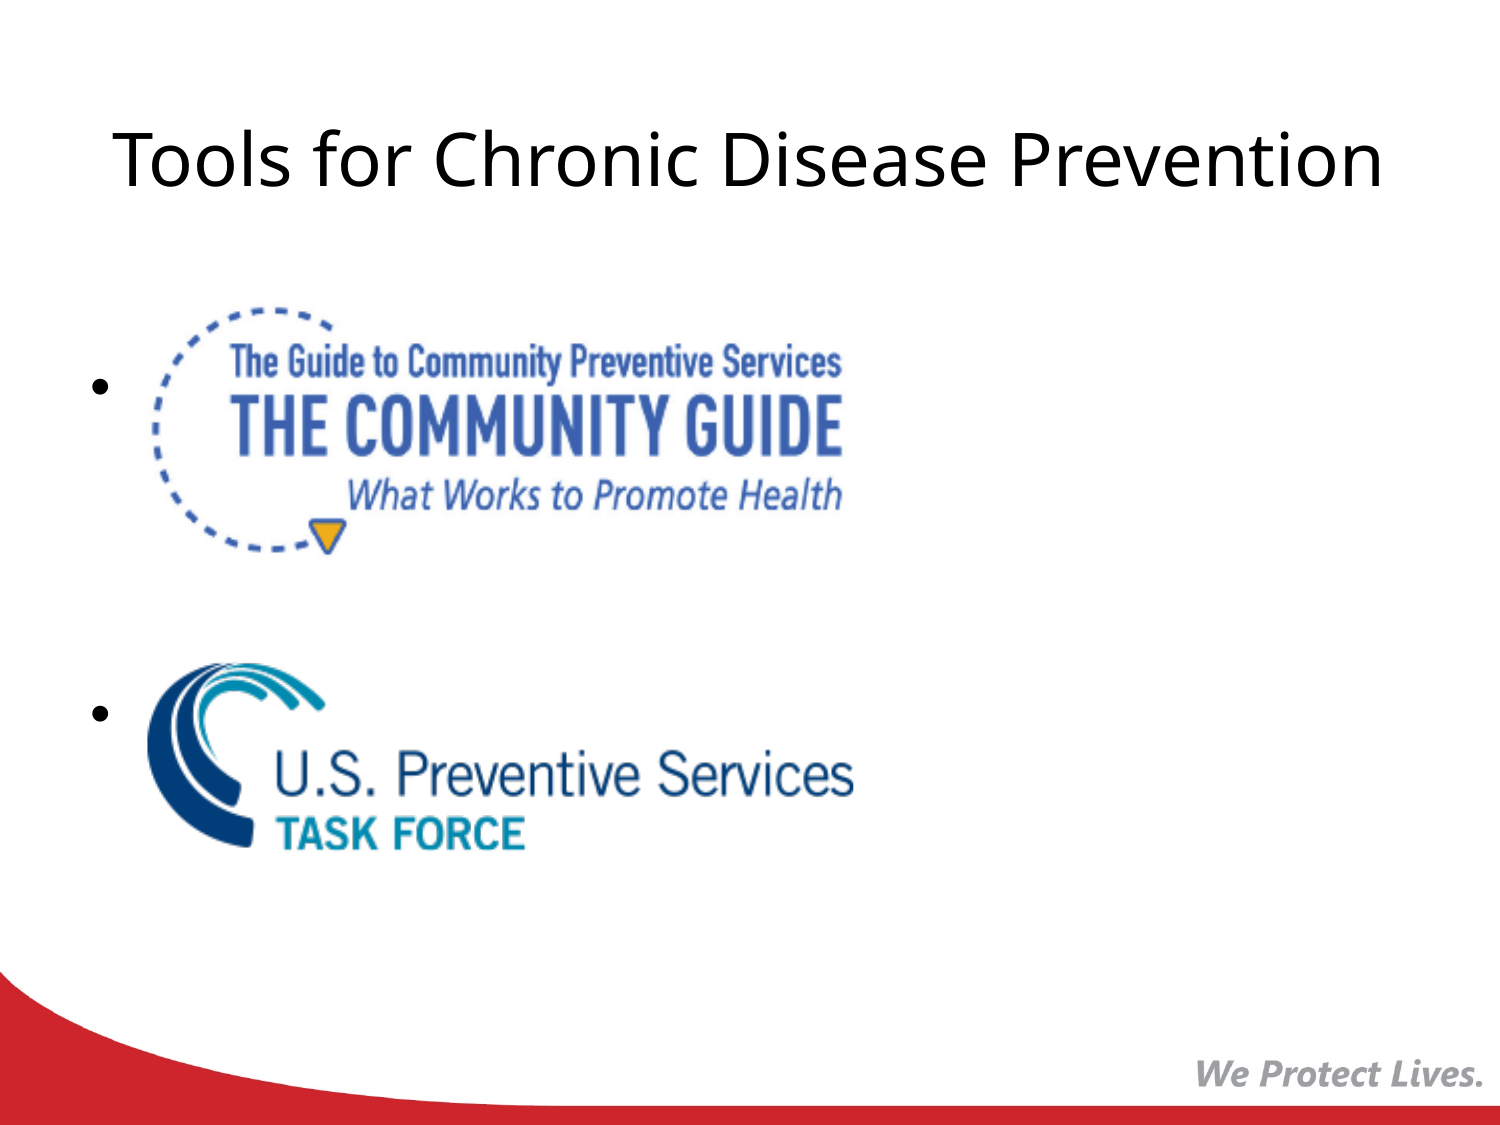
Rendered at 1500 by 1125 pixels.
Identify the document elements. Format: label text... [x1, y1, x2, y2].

list [75, 262, 1425, 1005]
picture [0, 0, 1500, 1125]
title Tools for Chronic Disease Prevention [24, 75, 1475, 238]
